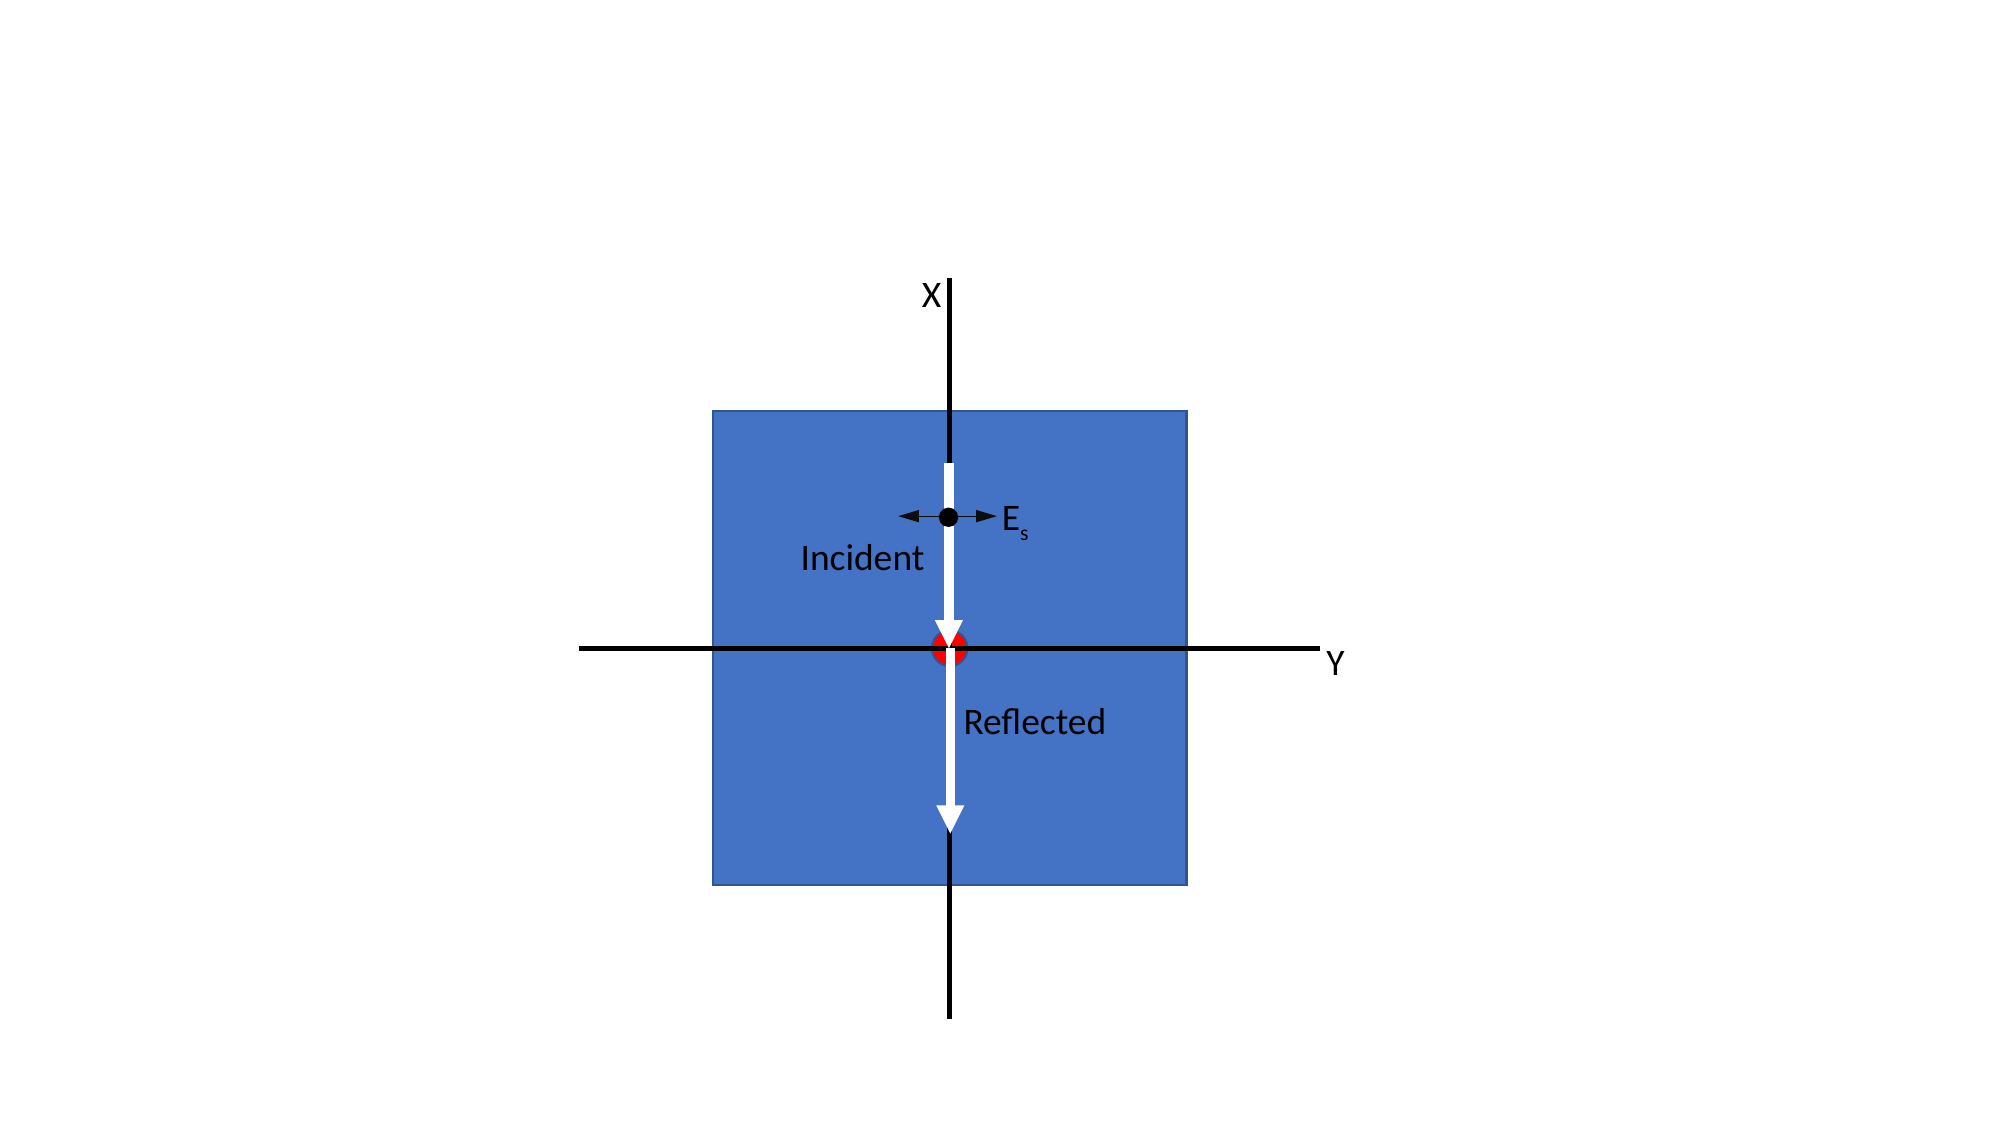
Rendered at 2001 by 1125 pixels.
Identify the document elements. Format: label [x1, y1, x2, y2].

text_box [579, 262, 1360, 1019]
